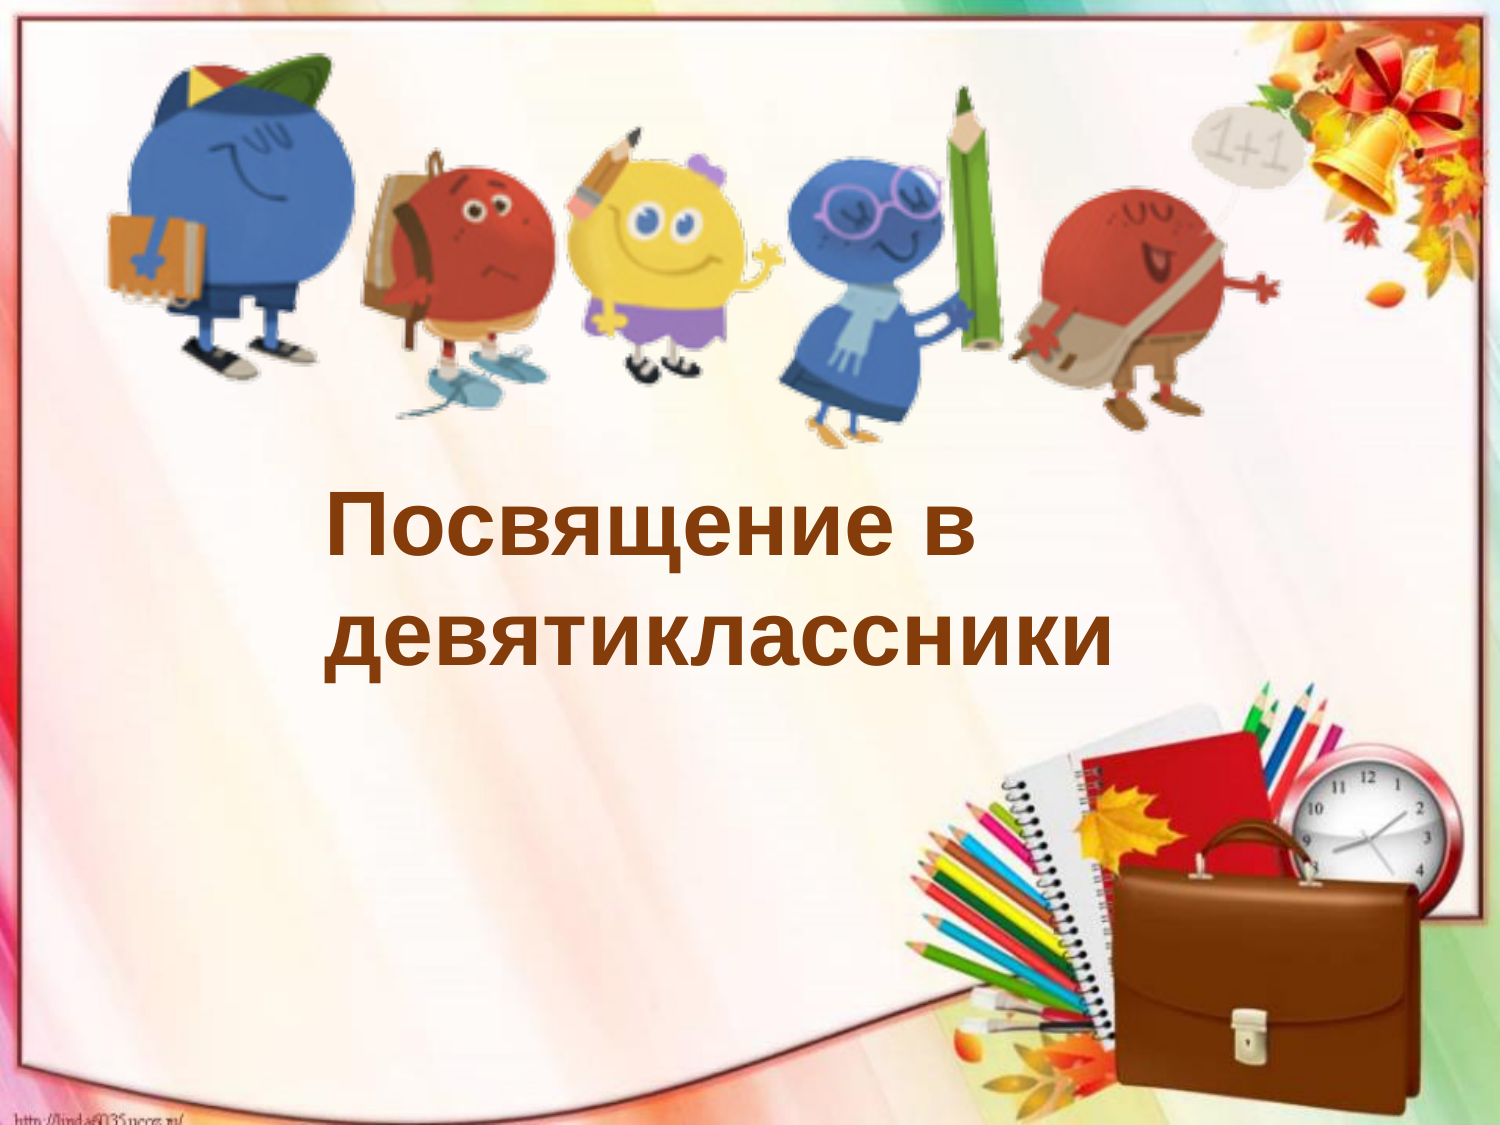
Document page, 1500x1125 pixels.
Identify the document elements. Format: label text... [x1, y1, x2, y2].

text_box Посвящение в девятиклассники [310, 464, 1207, 691]
picture [0, 0, 1500, 1125]
